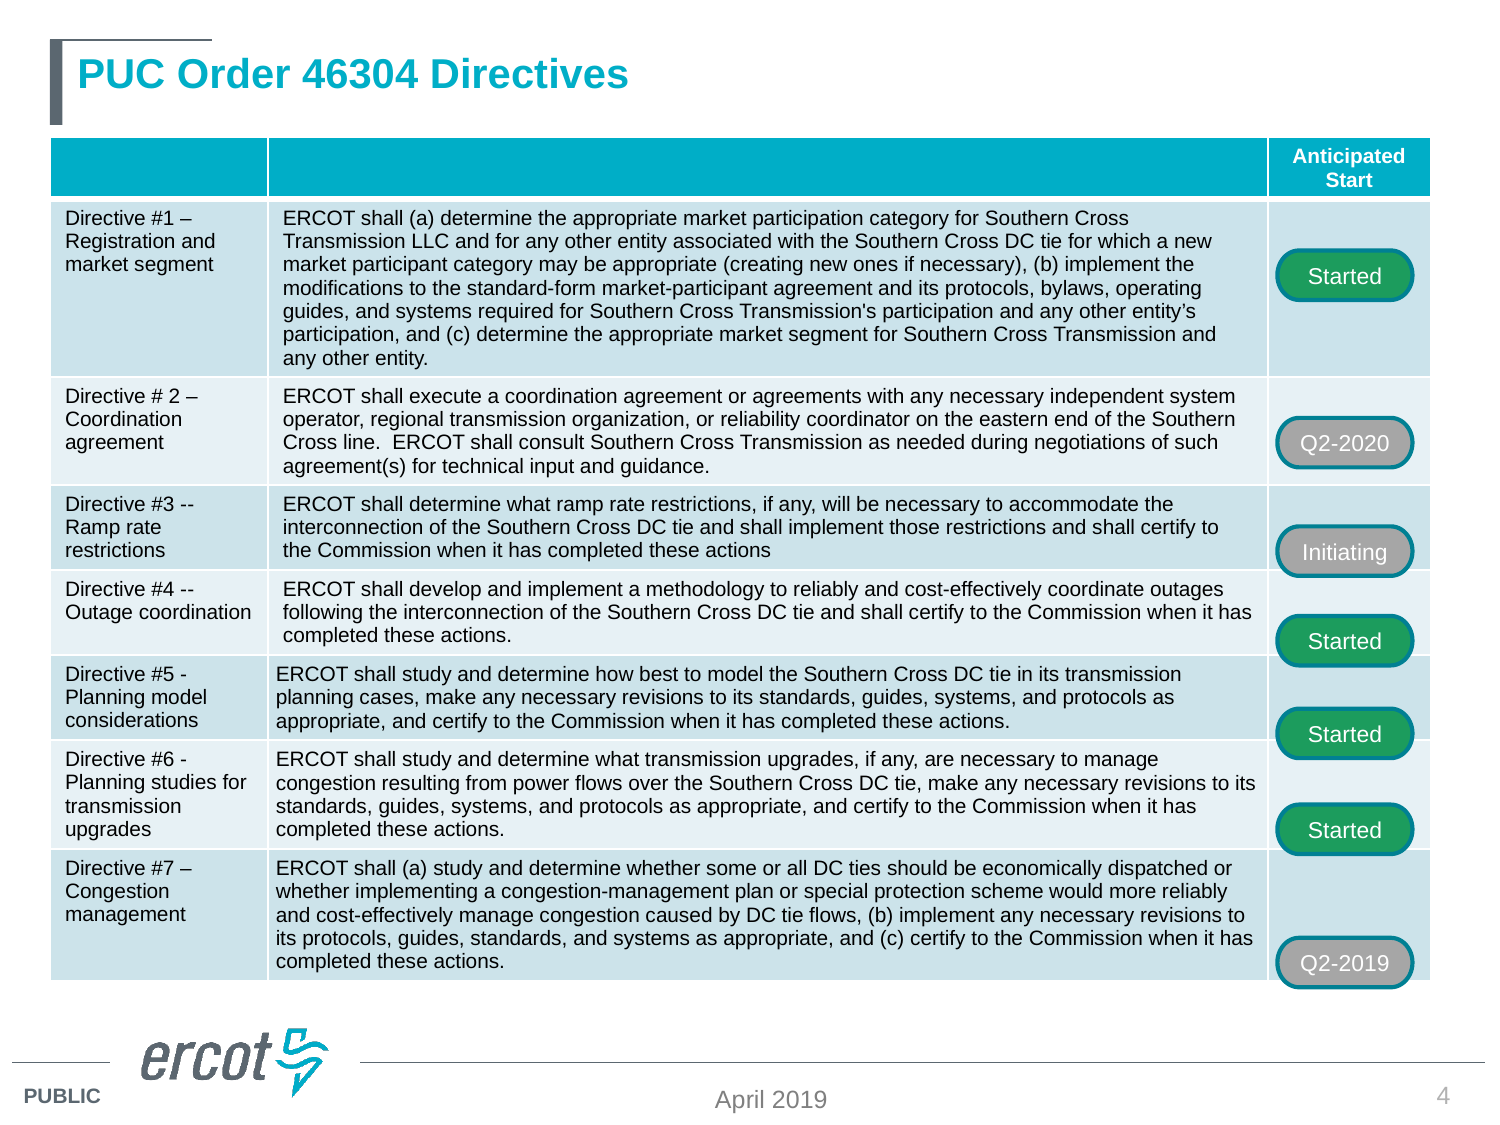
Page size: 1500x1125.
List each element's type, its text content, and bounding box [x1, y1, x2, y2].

table_cell Directive #6 - Planning studies for transmission upgrades [51, 741, 267, 848]
table_cell ERCOT shall determine what ramp rate restrictions, if any, will be necessary to accommodate the interconnection of the Southern Cross DC tie and shall implement those restrictions and shall certify to the Commission when it has completed these actions [269, 486, 1267, 569]
table_cell Directive #3 -- Ramp rate restrictions [51, 486, 267, 569]
table_header [269, 138, 1267, 196]
text_box Started [1275, 613, 1415, 668]
text_box Q2-2019 [1275, 935, 1415, 990]
table_cell Directive #1 – Registration and market segment [51, 202, 267, 376]
table_cell Directive #7 – Congestion management [51, 850, 267, 980]
text_box April 2019 [700, 1076, 843, 1121]
picture [137, 1024, 332, 1100]
text_box Started [1275, 248, 1415, 303]
table_cell ERCOT shall develop and implement a methodology to reliably and cost-effectively coordinate outages following the interconnection of the Southern Cross DC tie and shall certify to the Commission when it has completed these actions. [269, 571, 1267, 654]
text_box Q2-2020 [1275, 415, 1415, 470]
text_box Initiating [1275, 524, 1415, 578]
table_header Anticipated Start [1269, 138, 1430, 196]
slide_number 4 [1400, 1076, 1488, 1113]
table_cell ERCOT shall (a) study and determine whether some or all DC ties should be economically dispatched or whether implementing a congestion-management plan or special protection scheme would more reliably and cost-effectively manage congestion caused by DC tie flows, (b) implement any necessary revisions to its protocols, guides, standards, and systems as appropriate, and (c) certify to the Commission when it has completed these actions. [269, 850, 1267, 980]
table_cell [1269, 850, 1430, 980]
table_cell Directive #4 -- Outage coordination [51, 571, 267, 654]
table_cell [1269, 656, 1430, 739]
table_cell [1269, 741, 1430, 848]
table_cell [1269, 571, 1430, 654]
table_cell ERCOT shall (a) determine the appropriate market participation category for Southern Cross Transmission LLC and for any other entity associated with the Southern Cross DC tie for which a new market participant category may be appropriate (creating new ones if necessary), (b) implement the modifications to the standard-form market-participant agreement and its protocols, bylaws, operating guides, and systems required for Southern Cross Transmission's participation and any other entity’s participation, and (c) determine the appropriate market segment for Southern Cross Transmission and any other entity. [269, 202, 1267, 376]
table_cell [1269, 378, 1430, 484]
table_cell [1269, 202, 1430, 376]
table_cell ERCOT shall study and determine how best to model the Southern Cross DC tie in its transmission planning cases, make any necessary revisions to its standards, guides, systems, and protocols as appropriate, and certify to the Commission when it has completed these actions. [269, 656, 1267, 739]
table_cell ERCOT shall execute a coordination agreement or agreements with any necessary independent system operator, regional transmission organization, or reliability coordinator on the eastern end of the Southern Cross line. ERCOT shall consult Southern Cross Transmission as needed during negotiations of such agreement(s) for technical input and guidance. [269, 378, 1267, 484]
text_box Started [1275, 706, 1415, 761]
table_cell [1269, 486, 1430, 569]
title PUC Order 46304 Directives [62, 39, 1450, 125]
table_cell ERCOT shall study and determine what transmission upgrades, if any, are necessary to manage congestion resulting from power flows over the Southern Cross DC tie, make any necessary revisions to its standards, guides, systems, and protocols as appropriate, and certify to the Commission when it has completed these actions. [269, 741, 1267, 848]
table_cell Directive # 2 – Coordination agreement [51, 378, 267, 484]
text_box Started [1275, 802, 1415, 857]
table_cell Directive #5 - Planning model considerations [51, 656, 267, 739]
table_header [51, 138, 267, 196]
